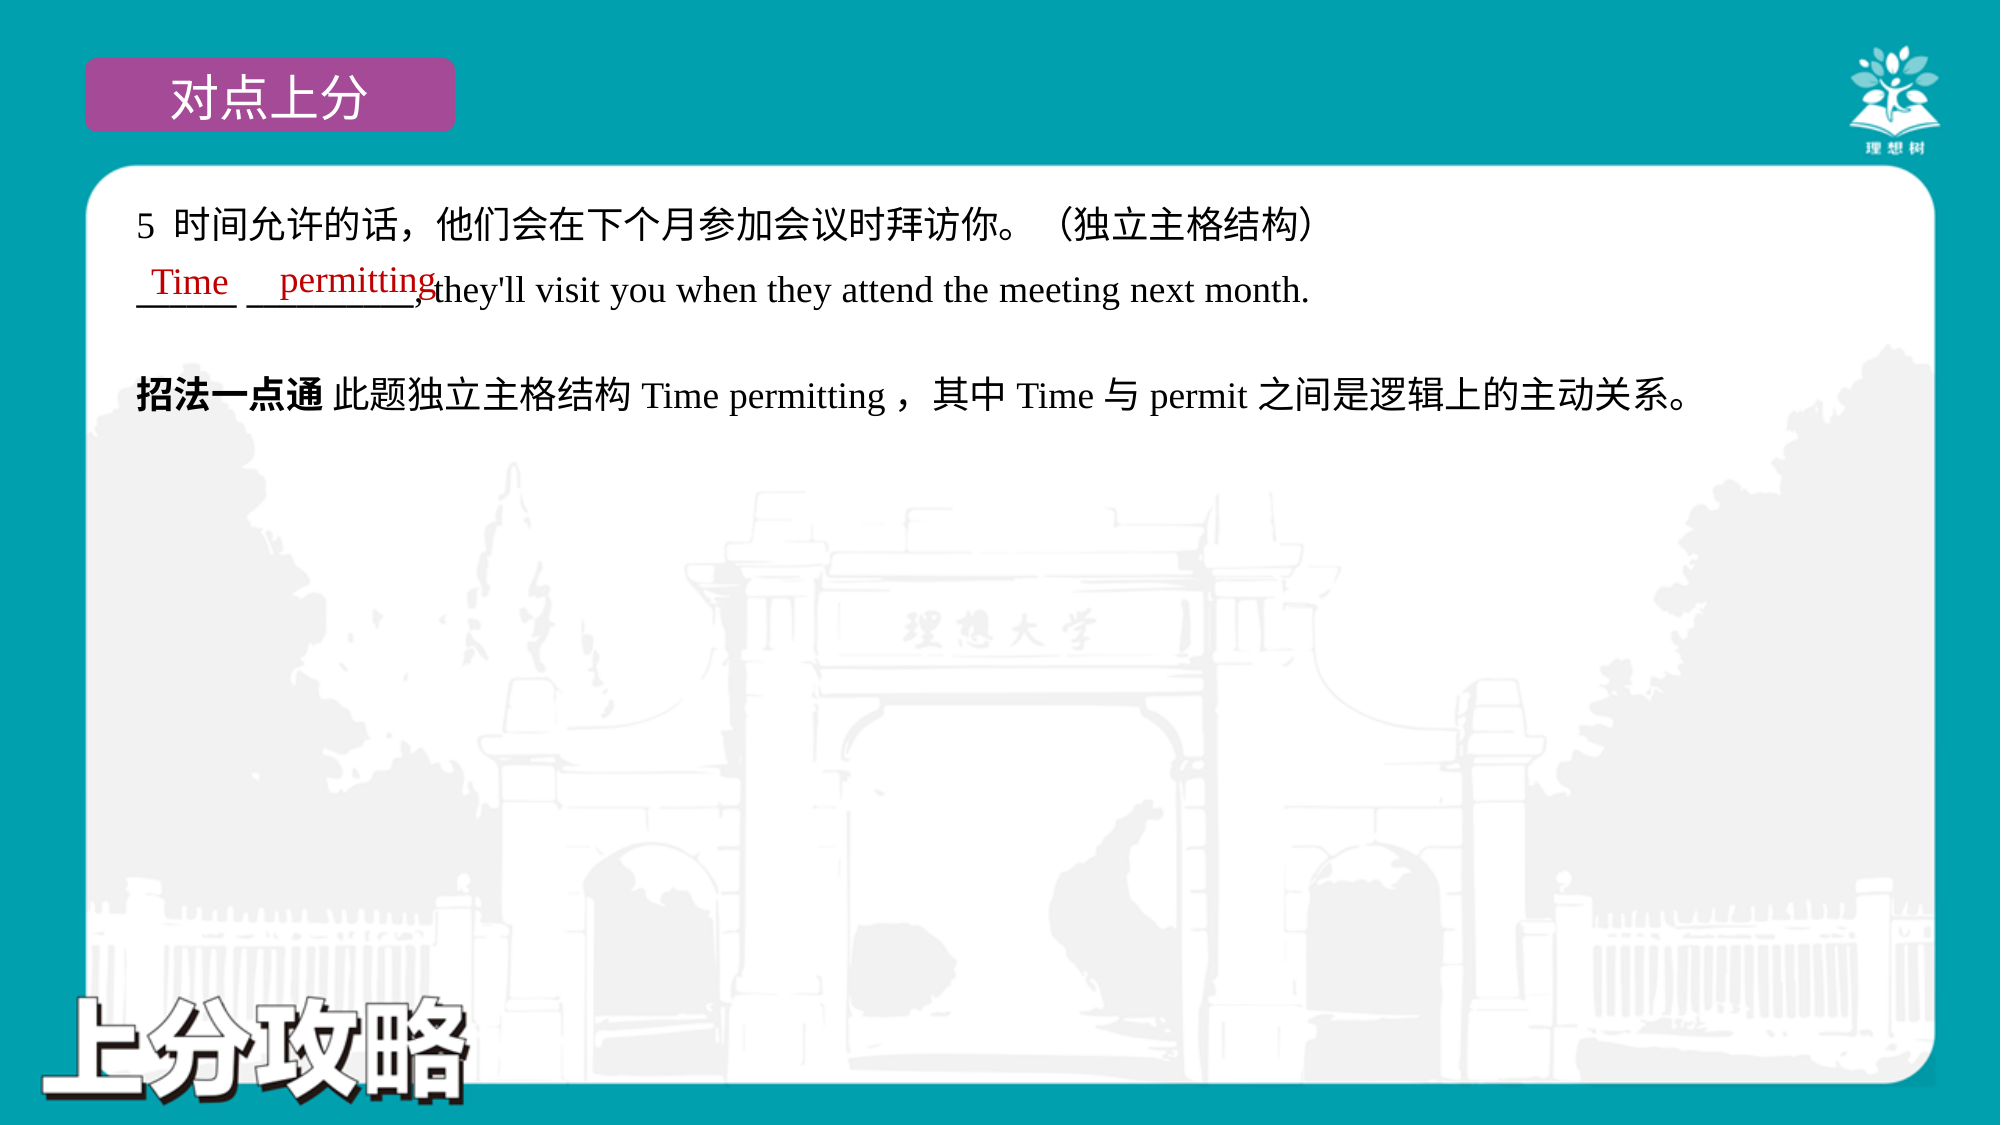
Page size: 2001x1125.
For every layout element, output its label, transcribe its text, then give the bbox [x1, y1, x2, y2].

text_box permitting [266, 235, 451, 294]
text_box 招法一点通 此题独立主格结构Time permitting，其中Time与permit之间是逻辑上的主动关系。 [136, 349, 1865, 409]
text_box 5 时间允许的话，他们会在下个月参加会议时拜访你。（独立主格结构） ______ __________, they'll visit you when they attend the meeting next month. [136, 177, 1865, 304]
picture [0, 0, 2000, 1125]
text_box Time [137, 237, 243, 296]
